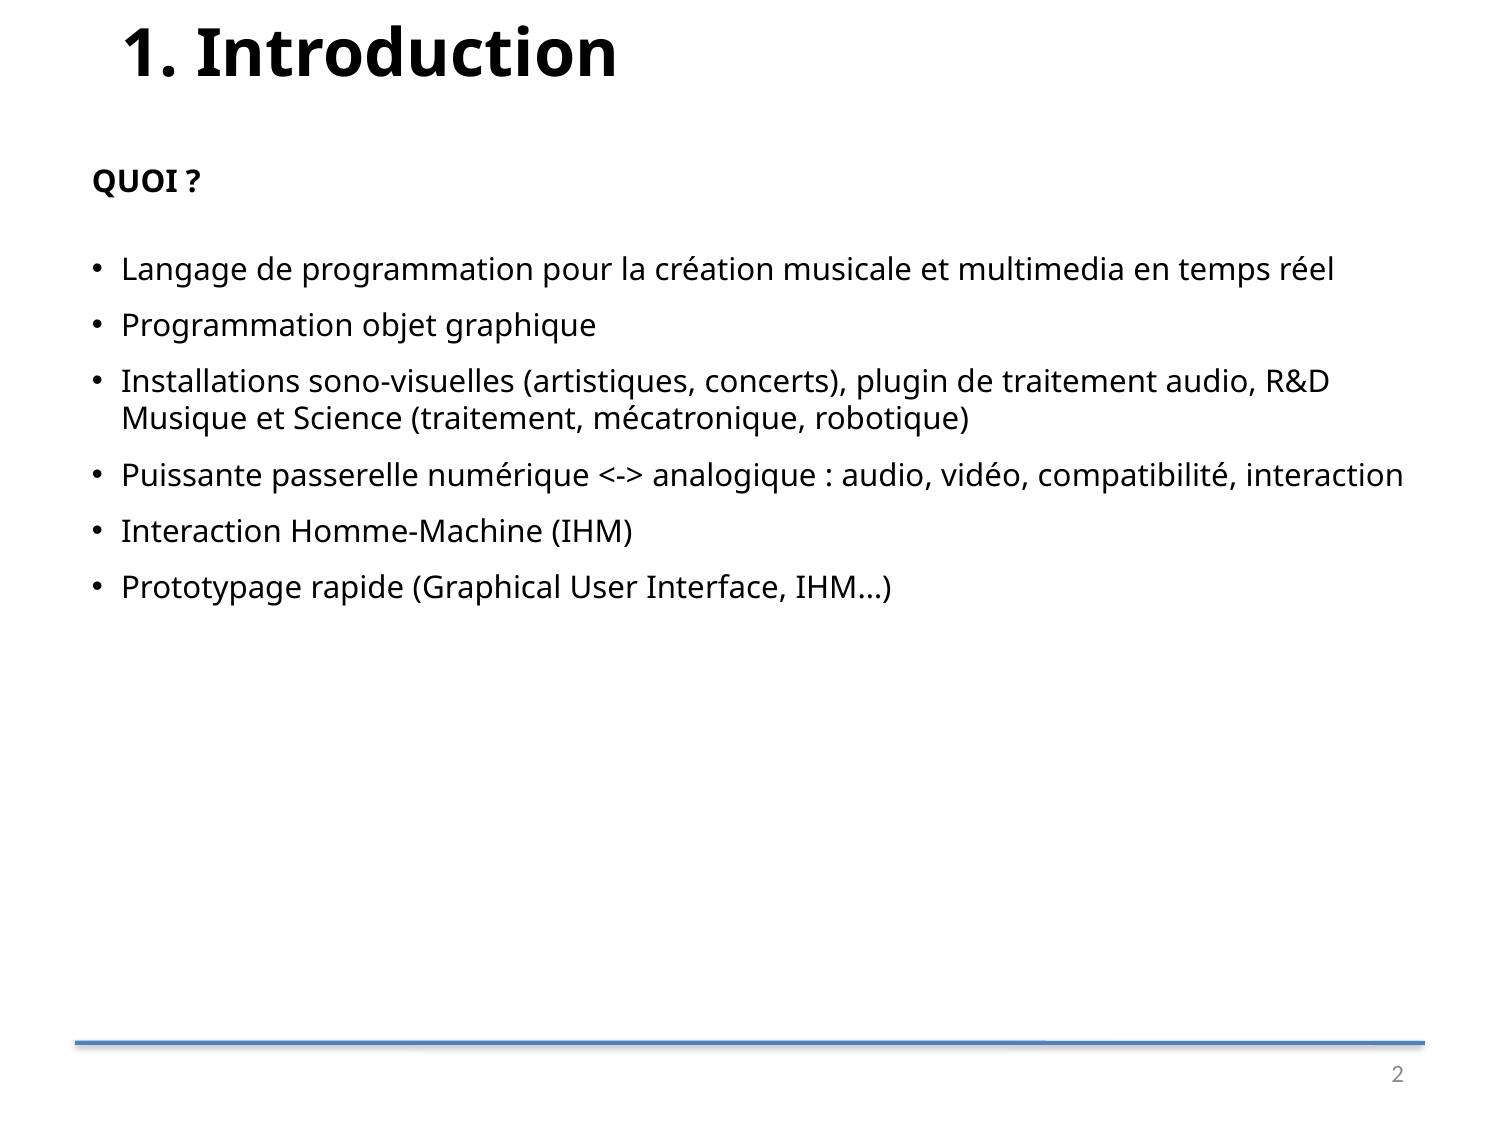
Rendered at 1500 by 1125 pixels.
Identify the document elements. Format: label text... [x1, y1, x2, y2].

text_box QUOI ? Langage de programmation pour la création musicale et multimedia en temps réel Programmation objet graphique Installations sono-visuelles (artistiques, concerts), plugin de traitement audio, R&D Musique et Science (traitement, mécatronique, robotique) Puissante passerelle numérique <-> analogique : audio, vidéo, compatibilité, interaction Interaction Homme-Machine (IHM) Prototypage rapide (Graphical User Interface, IHM…) [77, 154, 1446, 646]
slide_number 2 [1074, 1042, 1425, 1103]
title 1. Introduction [106, 2, 1382, 154]
